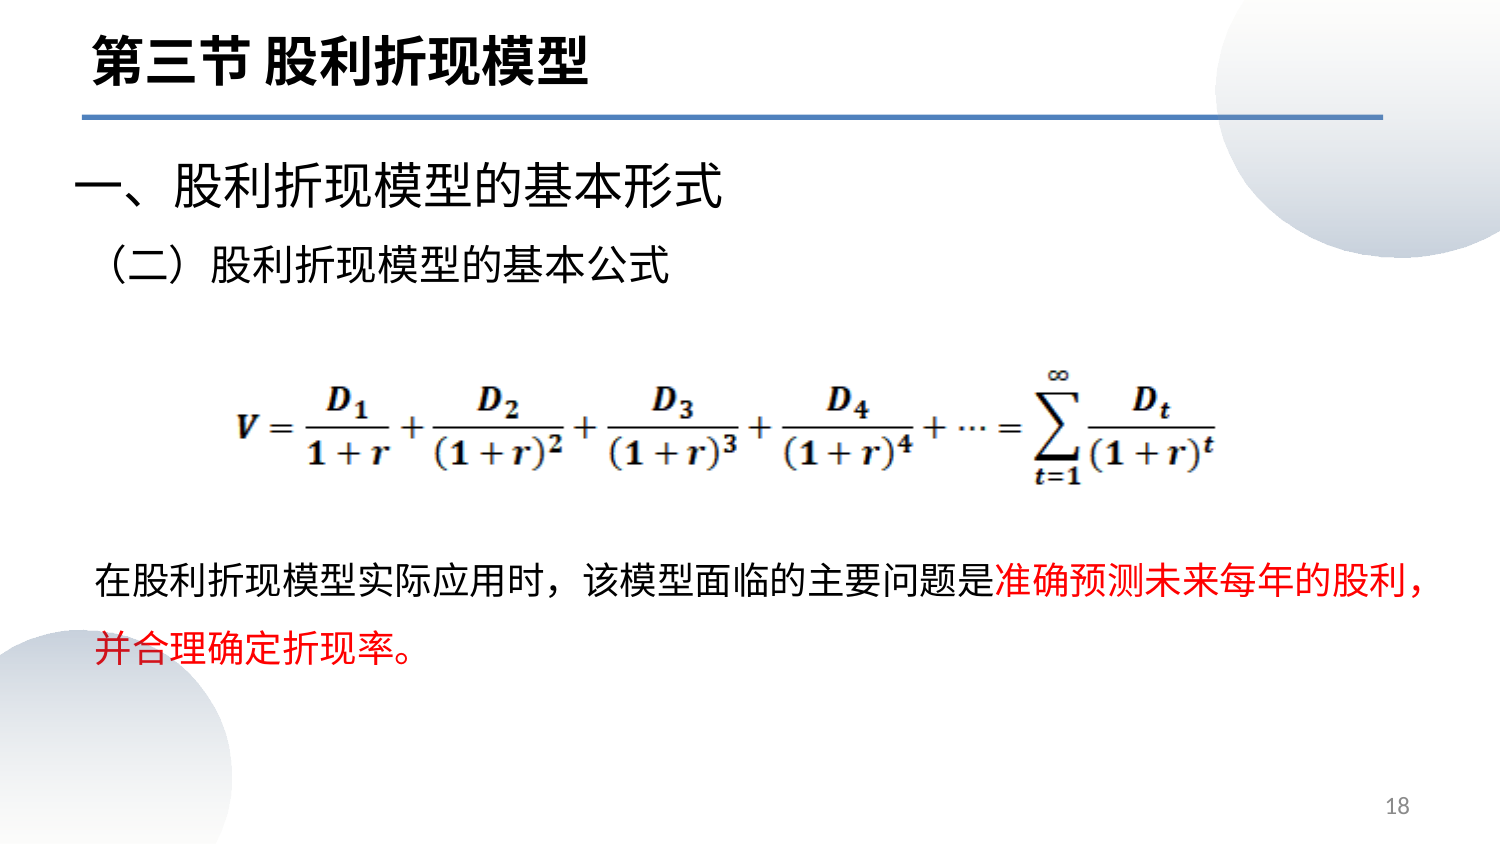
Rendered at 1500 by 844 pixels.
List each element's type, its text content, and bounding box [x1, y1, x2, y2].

title （二）股利折现模型的基本公式 [70, 222, 1421, 305]
text_box [1213, 0, 1500, 260]
text_box 第三节 股利折现模型 [74, 11, 1234, 107]
list 在股利折现模型实际应用时，该模型面临的主要问题是准确预测未来每年的股利，并合理确定折现率。 [79, 527, 1430, 694]
text_box [0, 627, 234, 844]
slide_number 18 [1074, 782, 1425, 827]
text_box 一、股利折现模型的基本形式 [58, 117, 1256, 200]
picture [187, 339, 1290, 515]
